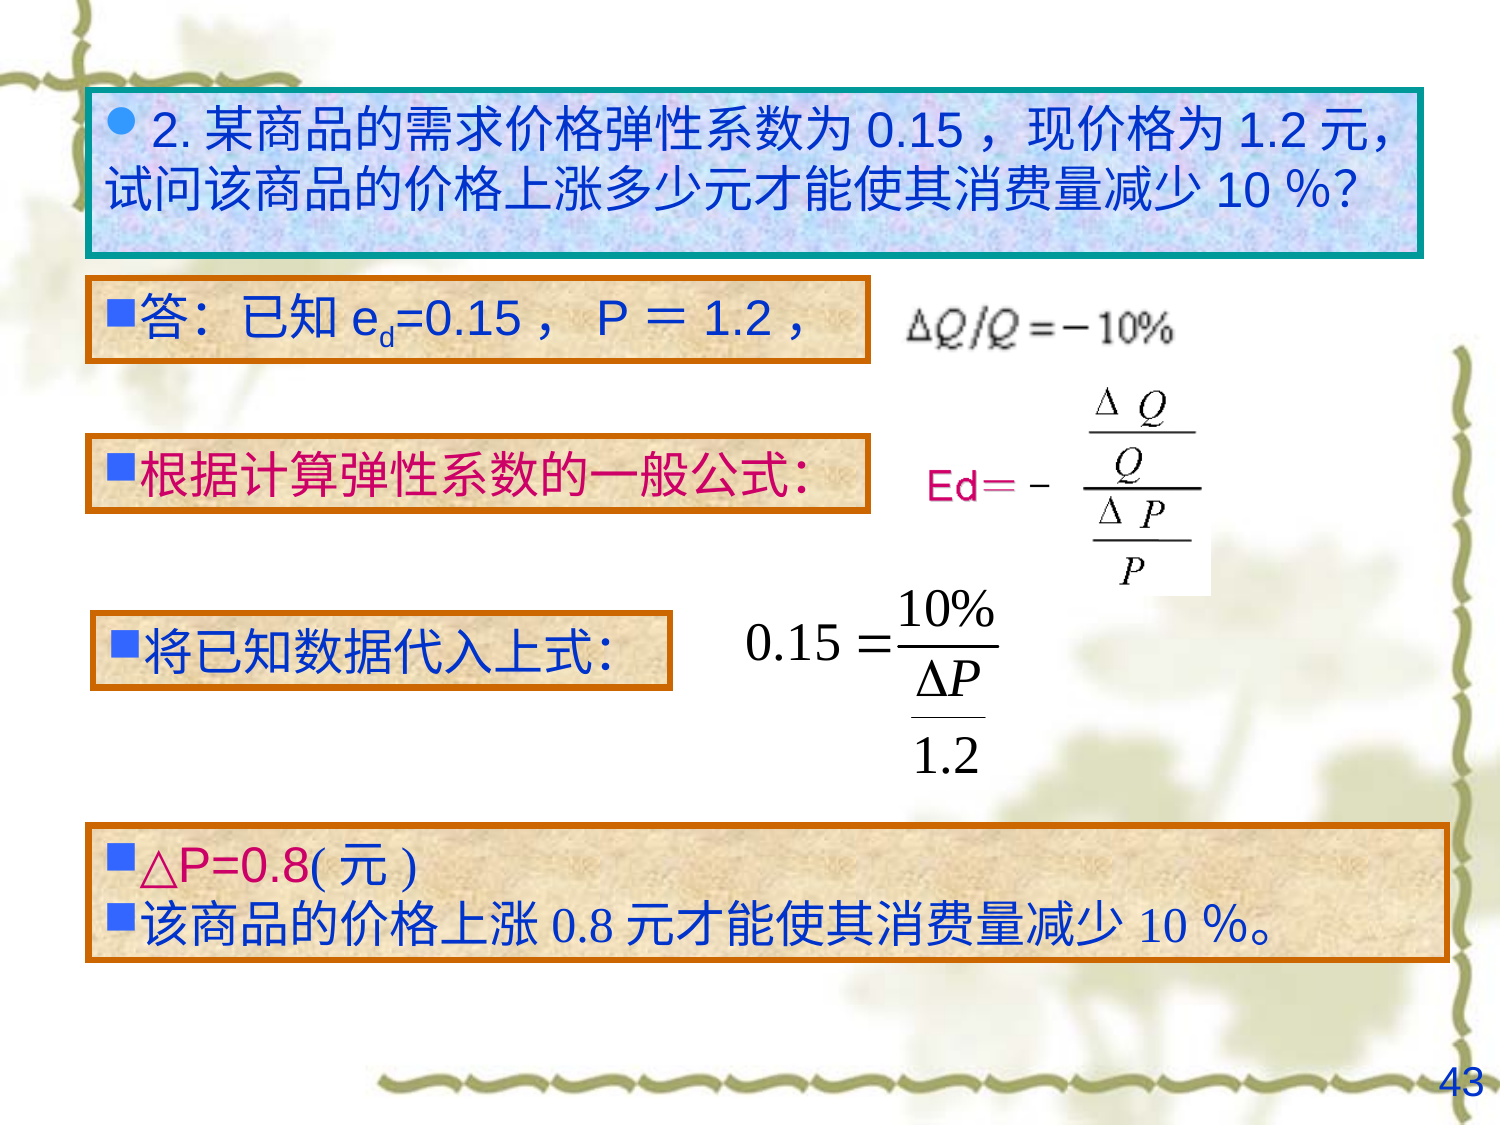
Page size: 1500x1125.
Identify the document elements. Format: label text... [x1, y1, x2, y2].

picture [0, 0, 1500, 1125]
list 2.某商品的需求价格弹性系数为0.15，现价格为1.2元，试问该商品的价格上涨多少元才能使其消费量减少10％？ [88, 90, 1421, 256]
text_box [738, 573, 1011, 788]
text_box 答：已知ed=0.15，P＝1.2， [88, 278, 869, 362]
text_box 将已知数据代入上式： [92, 612, 670, 688]
text_box 根据计算弹性系数的一般公式： [88, 435, 869, 511]
text_box △P=0.8(元) 该商品的价格上涨0.8元才能使其消费量减少10％。 [88, 825, 1447, 961]
slide_number 43 [1080, 1046, 1500, 1125]
